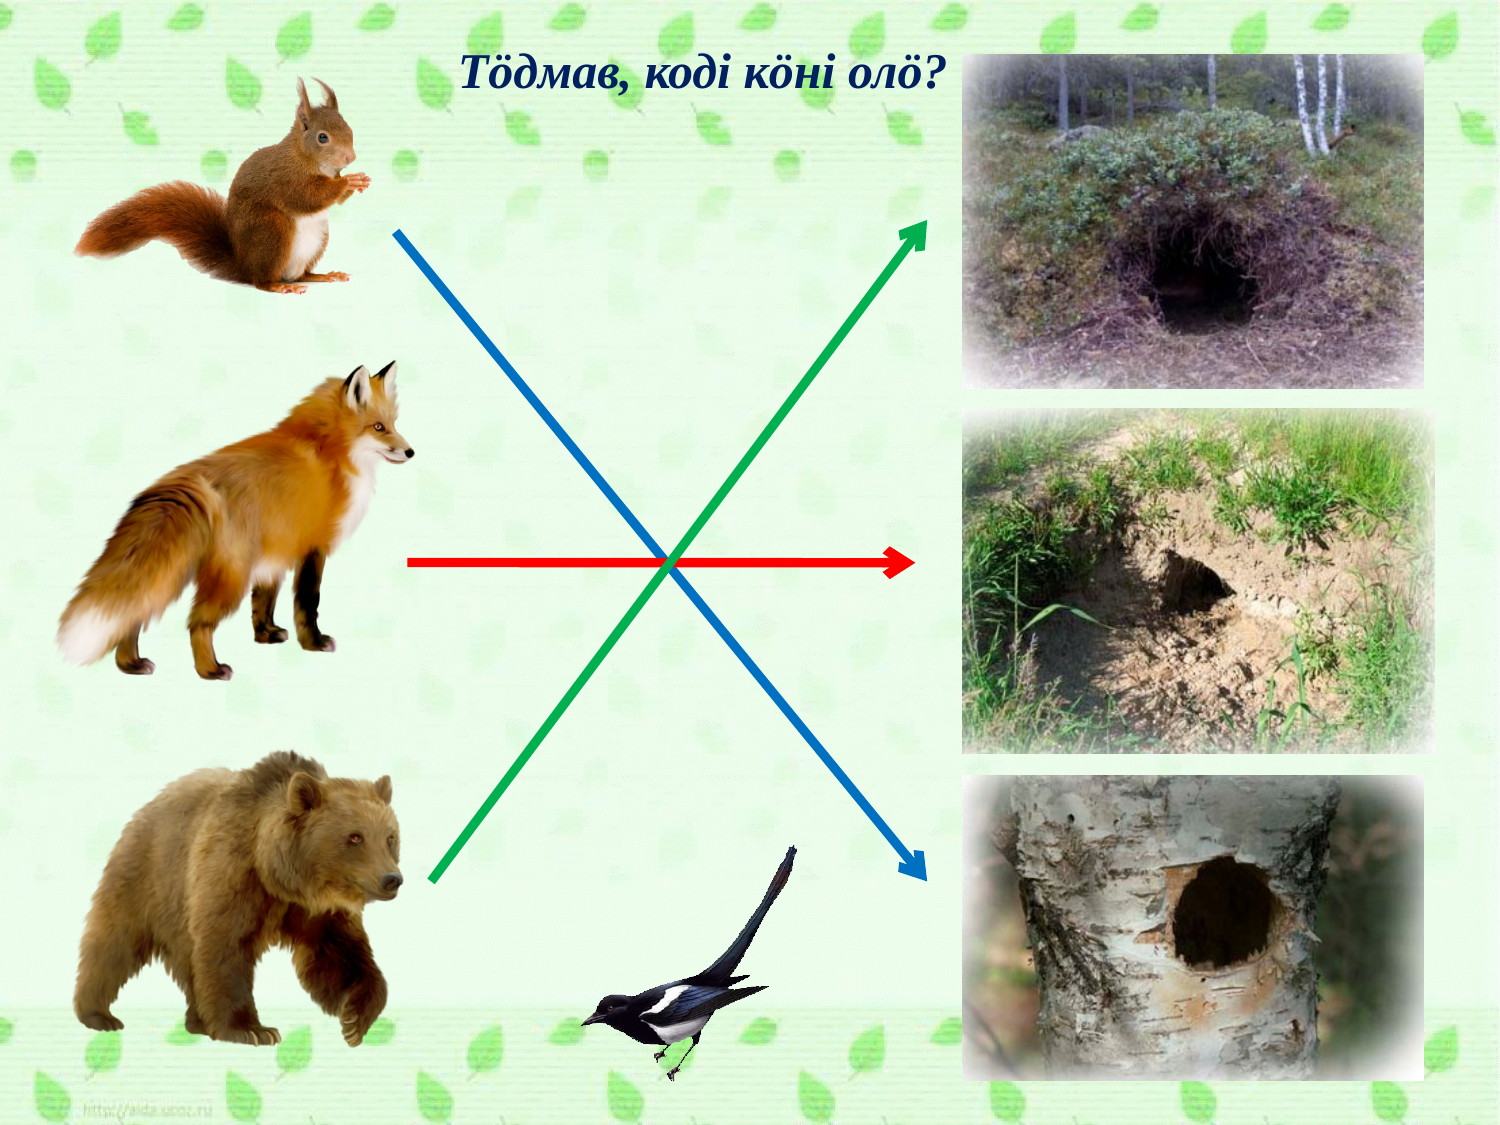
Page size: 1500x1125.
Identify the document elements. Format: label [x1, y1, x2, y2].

text_box [336, 290, 987, 823]
picture [0, 0, 1500, 1125]
text_box [348, 302, 1011, 799]
